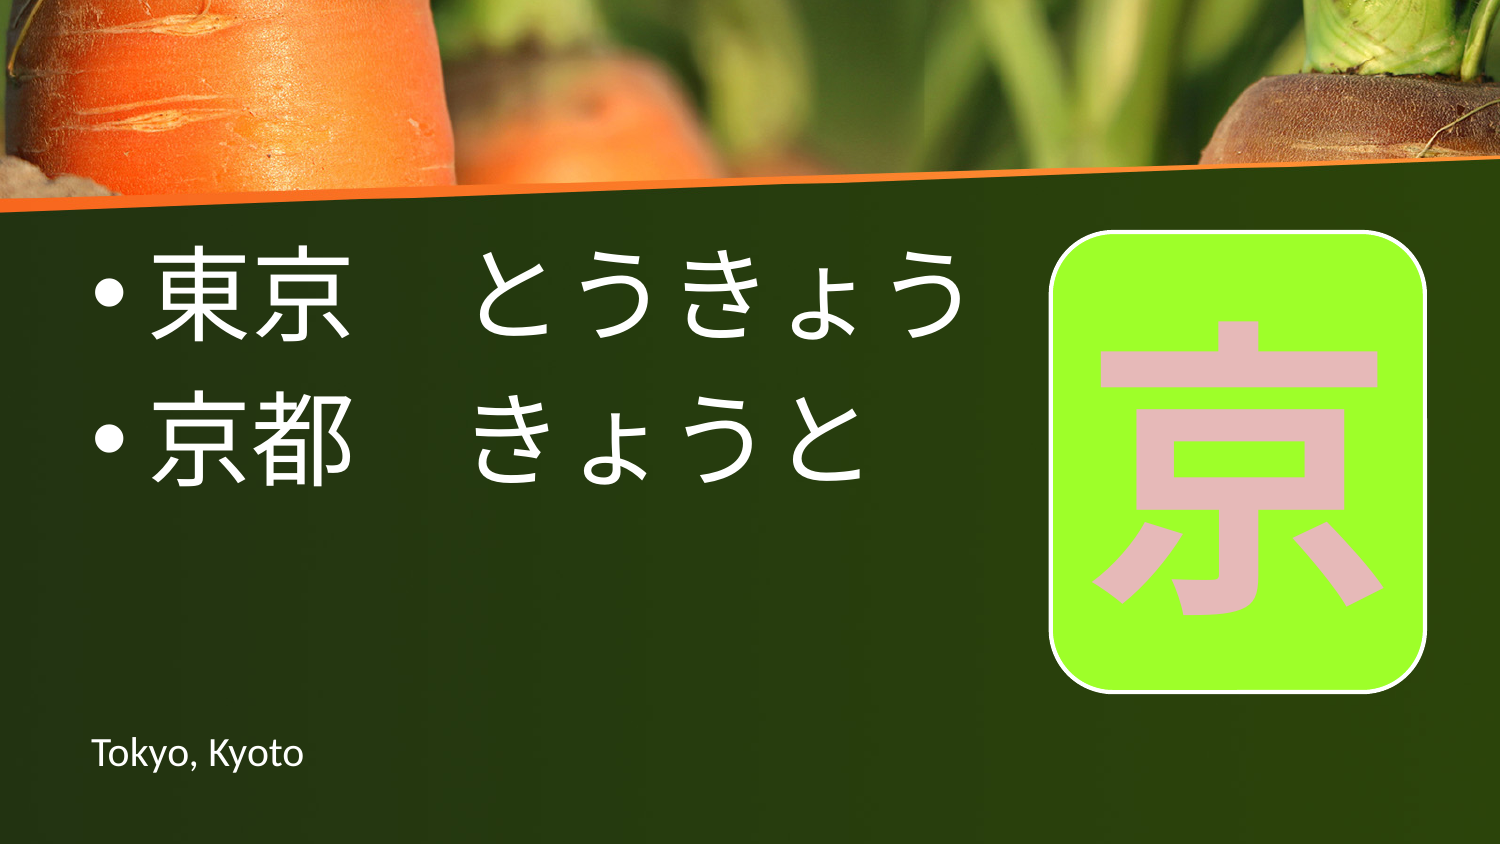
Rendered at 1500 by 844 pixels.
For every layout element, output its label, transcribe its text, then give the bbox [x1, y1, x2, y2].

picture [0, 0, 1500, 844]
title Tokyo, Kyoto [76, 687, 1431, 813]
list 東京 とうきょう 京都 きょうと [76, 221, 1429, 687]
text_box 京 [1048, 229, 1428, 687]
